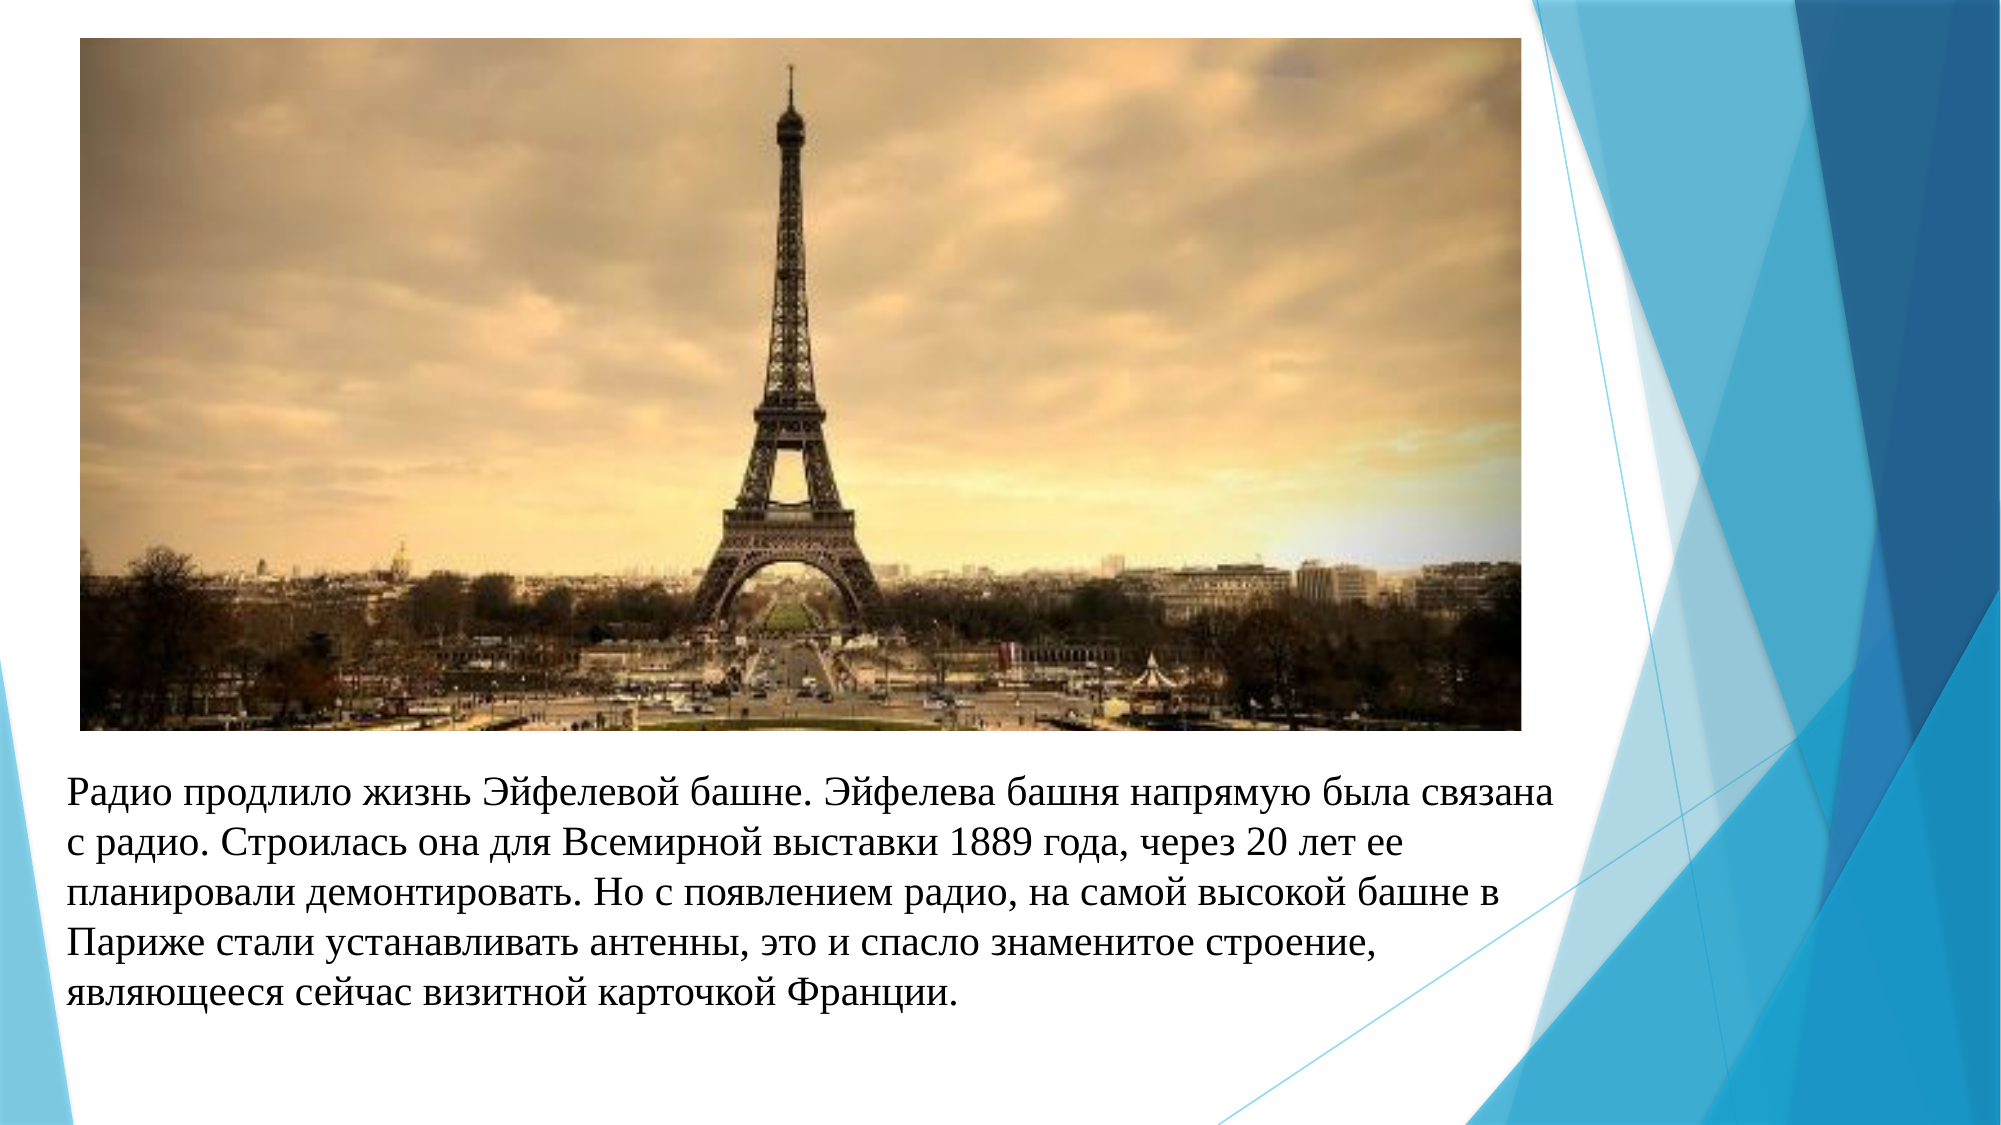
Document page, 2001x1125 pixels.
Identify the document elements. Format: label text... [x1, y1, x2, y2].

list Радио продлило жизнь Эйфелевой башне. Эйфелева башня напрямую была связана с радио. Строилась она для Всемирной выставки 1889 года, через 20 лет ее планировали демонтировать. Но с появлением радио, на самой высокой башне в Париже стали устанавливать антенны, это и спасло знаменитое строение, являющееся сейчас визитной карточкой Франции. [51, 756, 1573, 1087]
picture [79, 38, 1522, 732]
